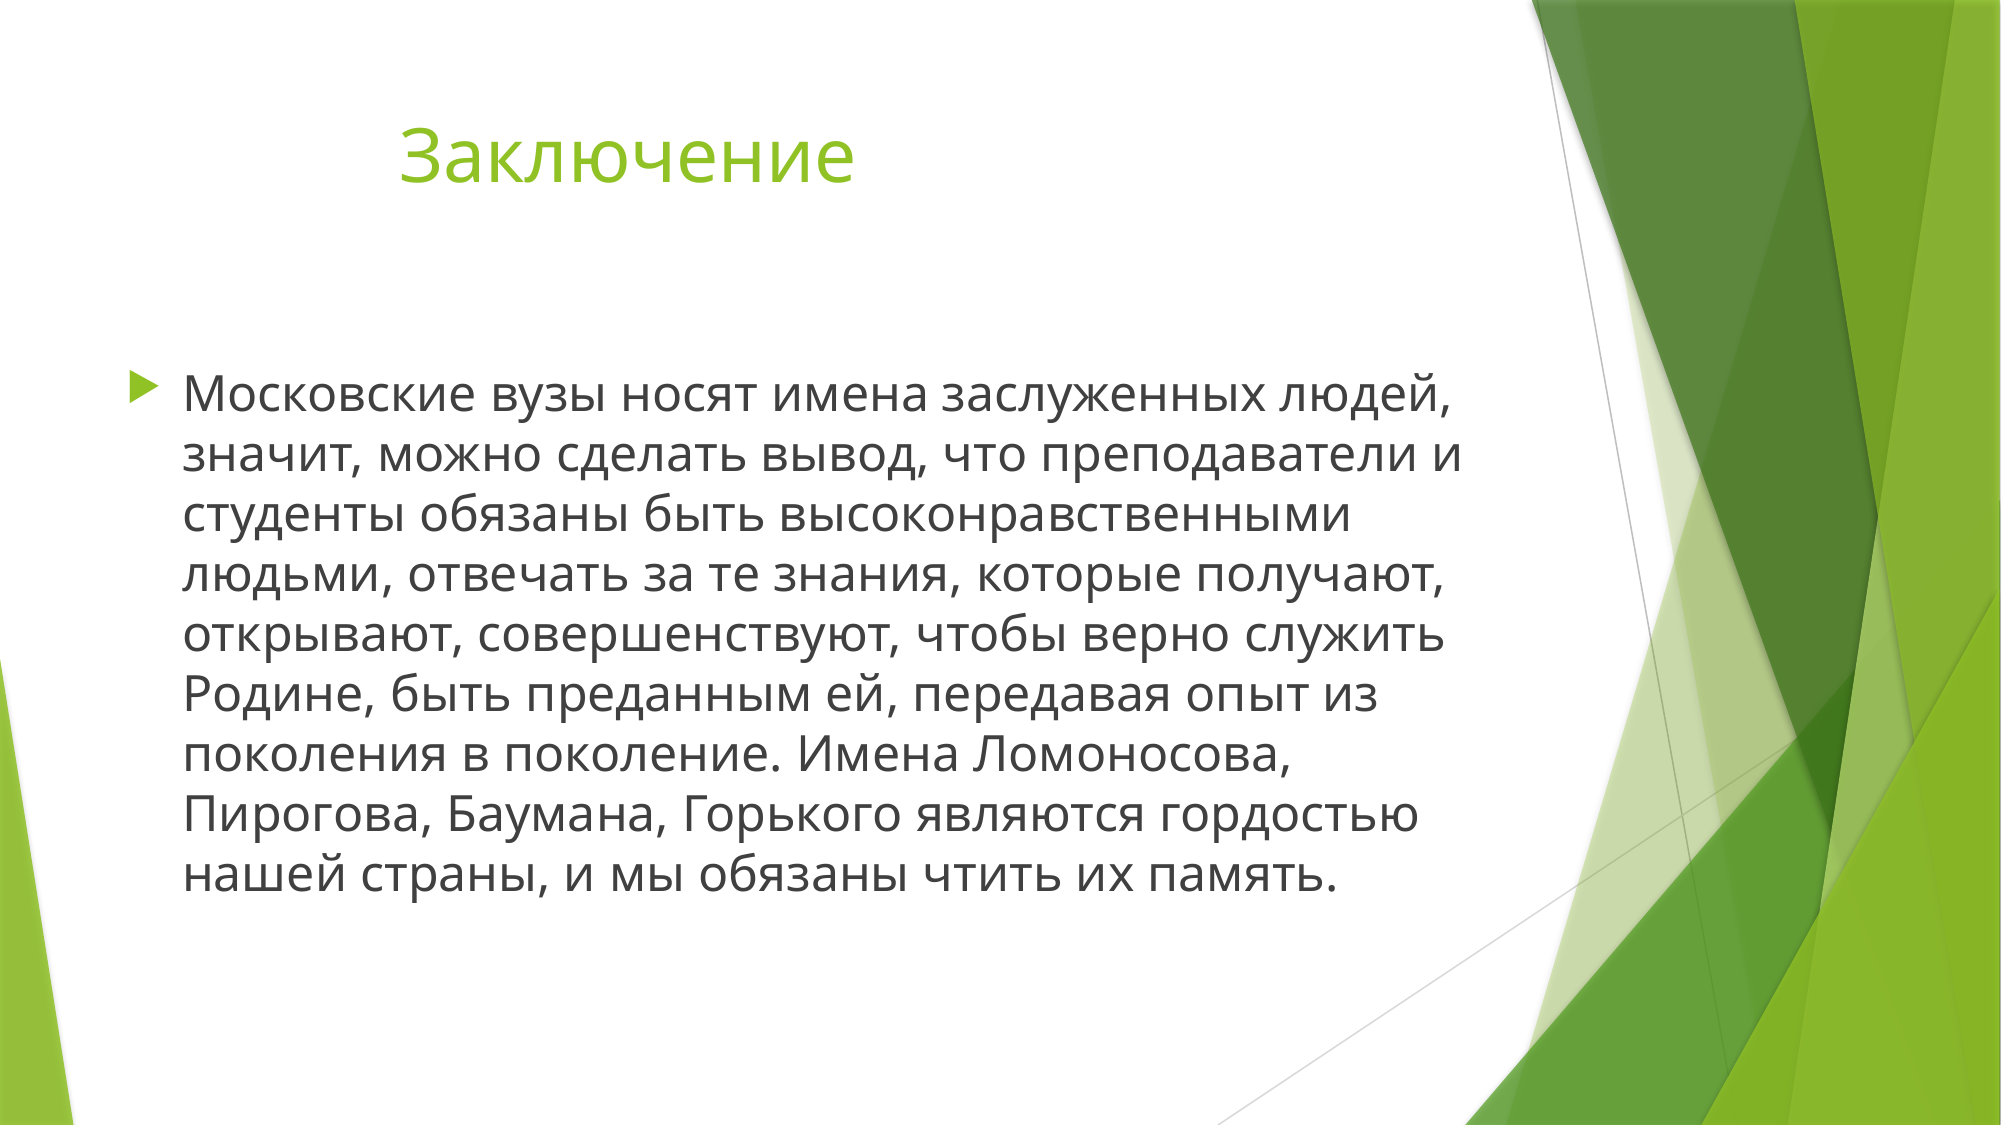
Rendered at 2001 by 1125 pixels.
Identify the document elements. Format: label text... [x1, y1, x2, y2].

list Московские вузы носят имена заслуженных людей, значит, можно сделать вывод, что преподаватели и студенты обязаны быть высоконравственными людьми, отвечать за те знания, которые получают, открывают, совершенствуют, чтобы верно служить Родине, быть преданным ей, передавая опыт из поколения в поколение. Имена Ломоносова, Пирогова, Баумана, Горького являются гордостью нашей страны, и мы обязаны чтить их память. [111, 354, 1522, 992]
title Заключение [111, 99, 1522, 317]
